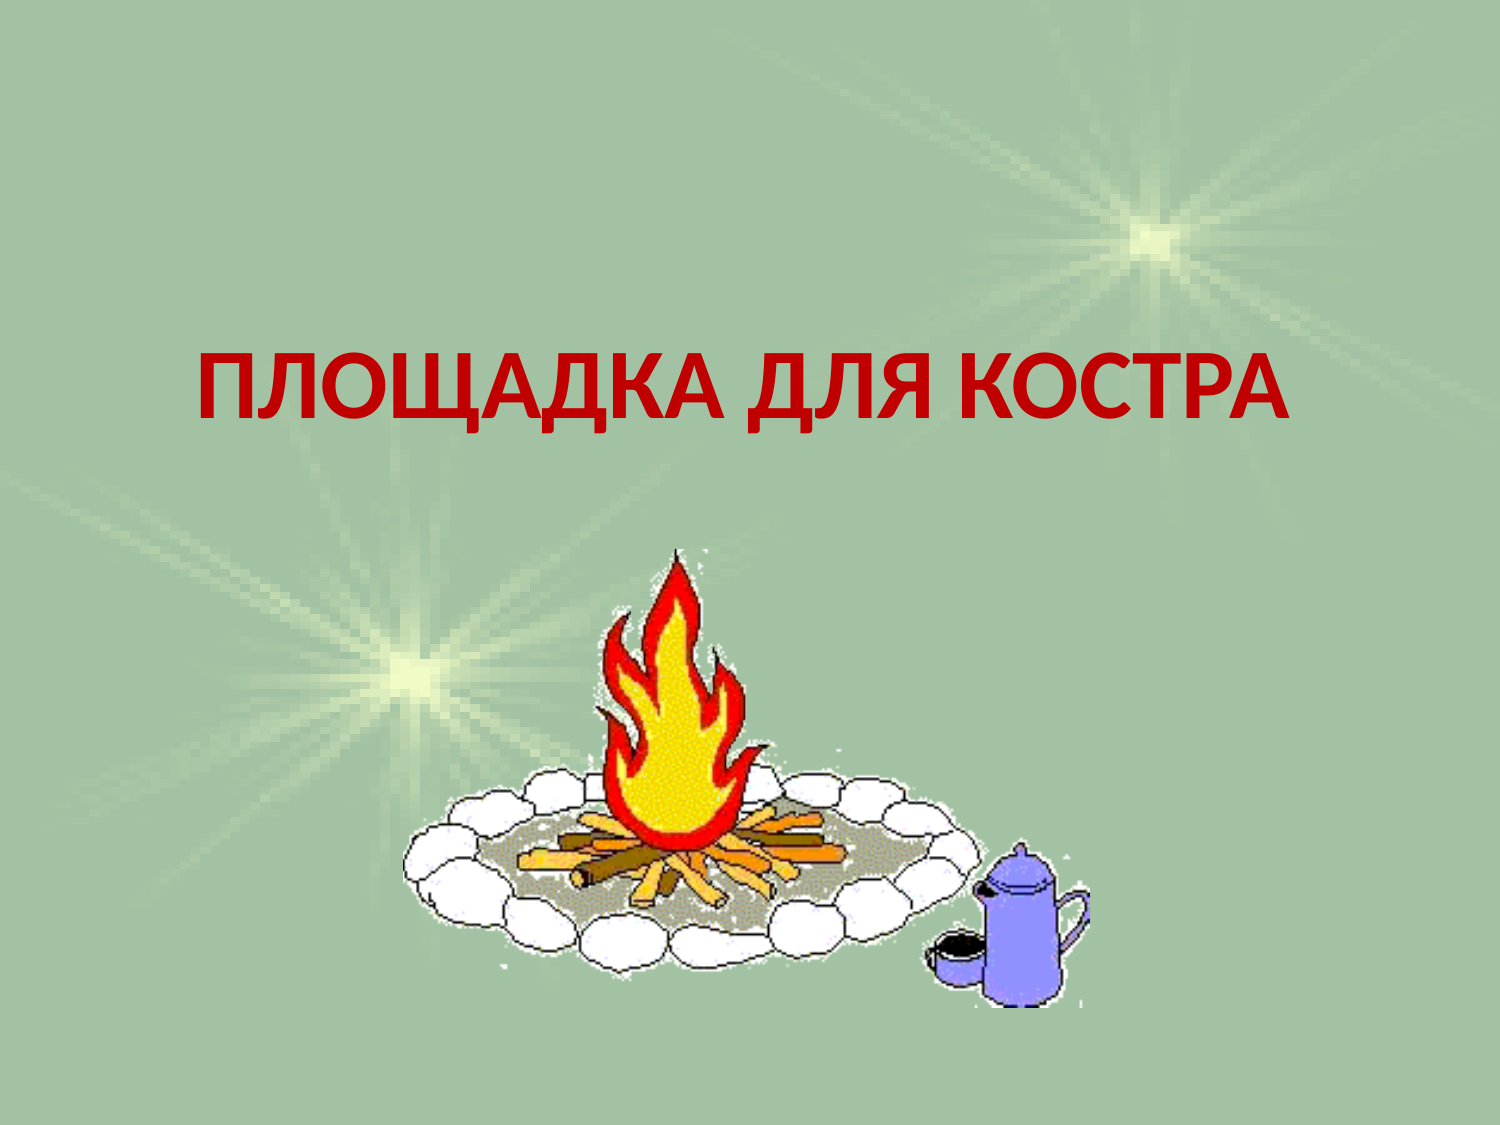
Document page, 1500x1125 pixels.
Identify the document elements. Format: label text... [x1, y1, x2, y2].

title ПЛОЩАДКА ДЛЯ КОСТРА [105, 257, 1381, 499]
picture [0, 0, 1500, 1125]
